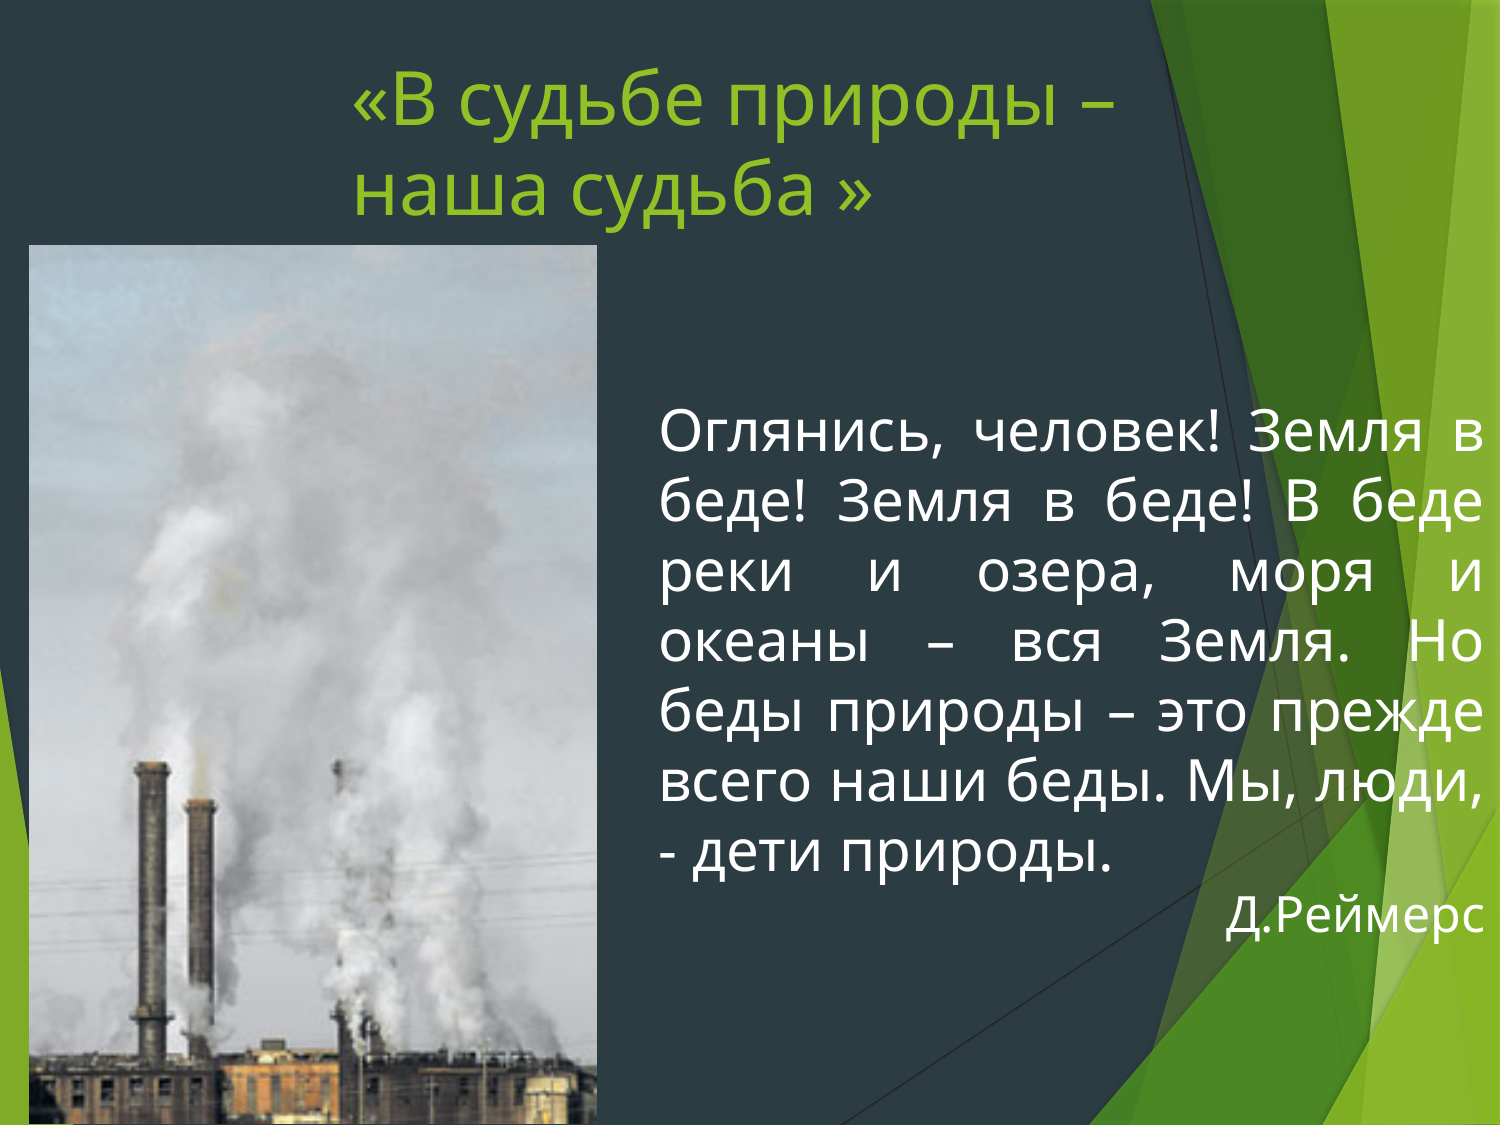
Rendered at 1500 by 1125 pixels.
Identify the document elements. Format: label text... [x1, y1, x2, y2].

title «В судьбе природы – наша судьба » [336, 42, 1142, 317]
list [28, 244, 597, 1124]
text_box Оглянись, человек! Земля в беде! Земля в беде! В беде реки и озера, моря и океаны – вся Земля. Но беды природы – это прежде всего наши беды. Мы, люди, - дети природы. Д.Реймерс [643, 385, 1500, 950]
